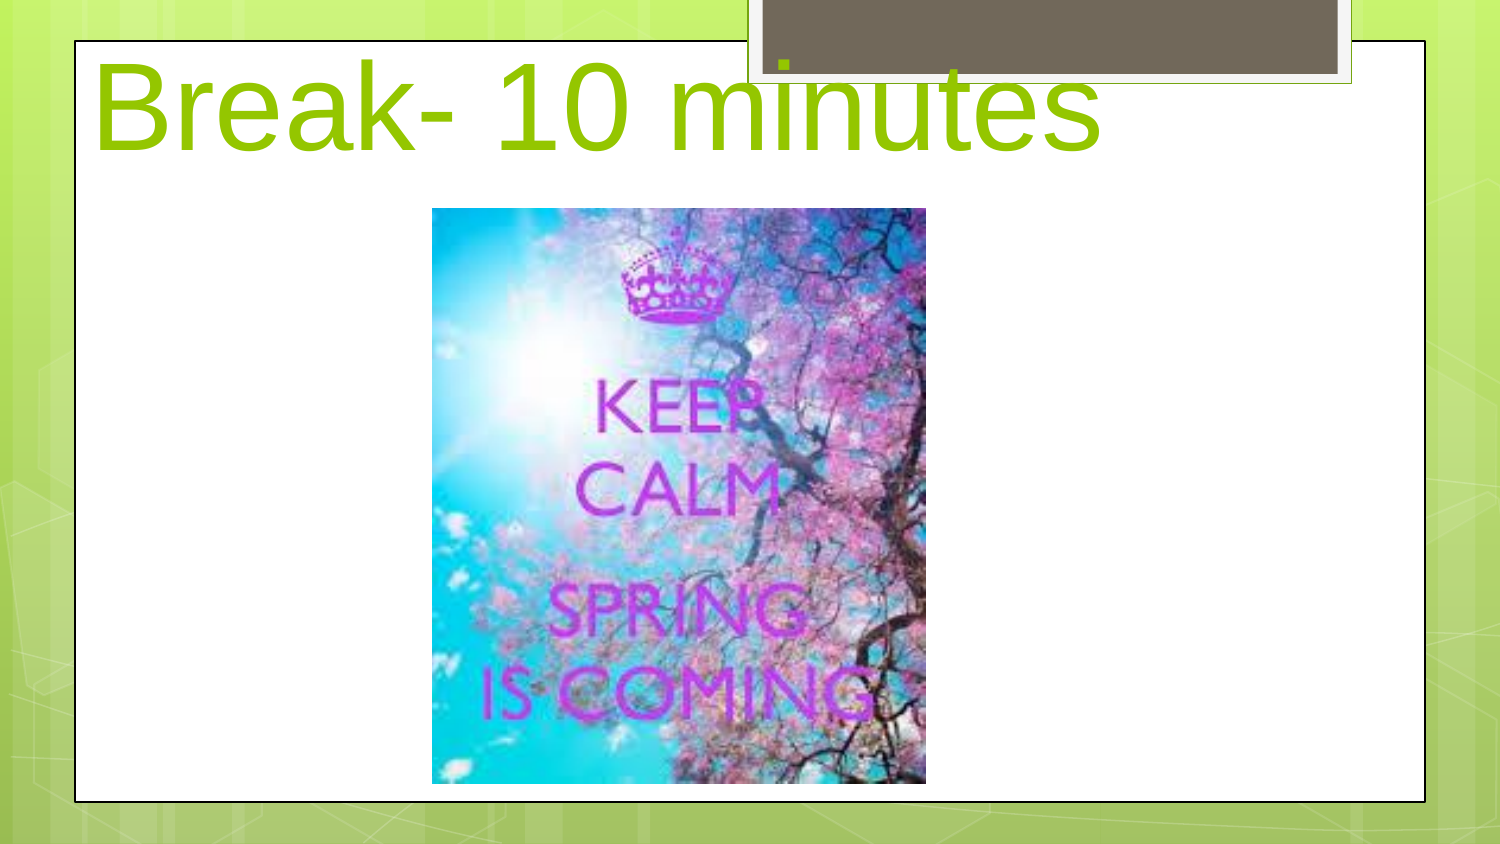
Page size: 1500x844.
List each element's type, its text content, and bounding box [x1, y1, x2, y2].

picture [431, 208, 926, 784]
title Break- 10 minutes [75, 49, 1425, 191]
